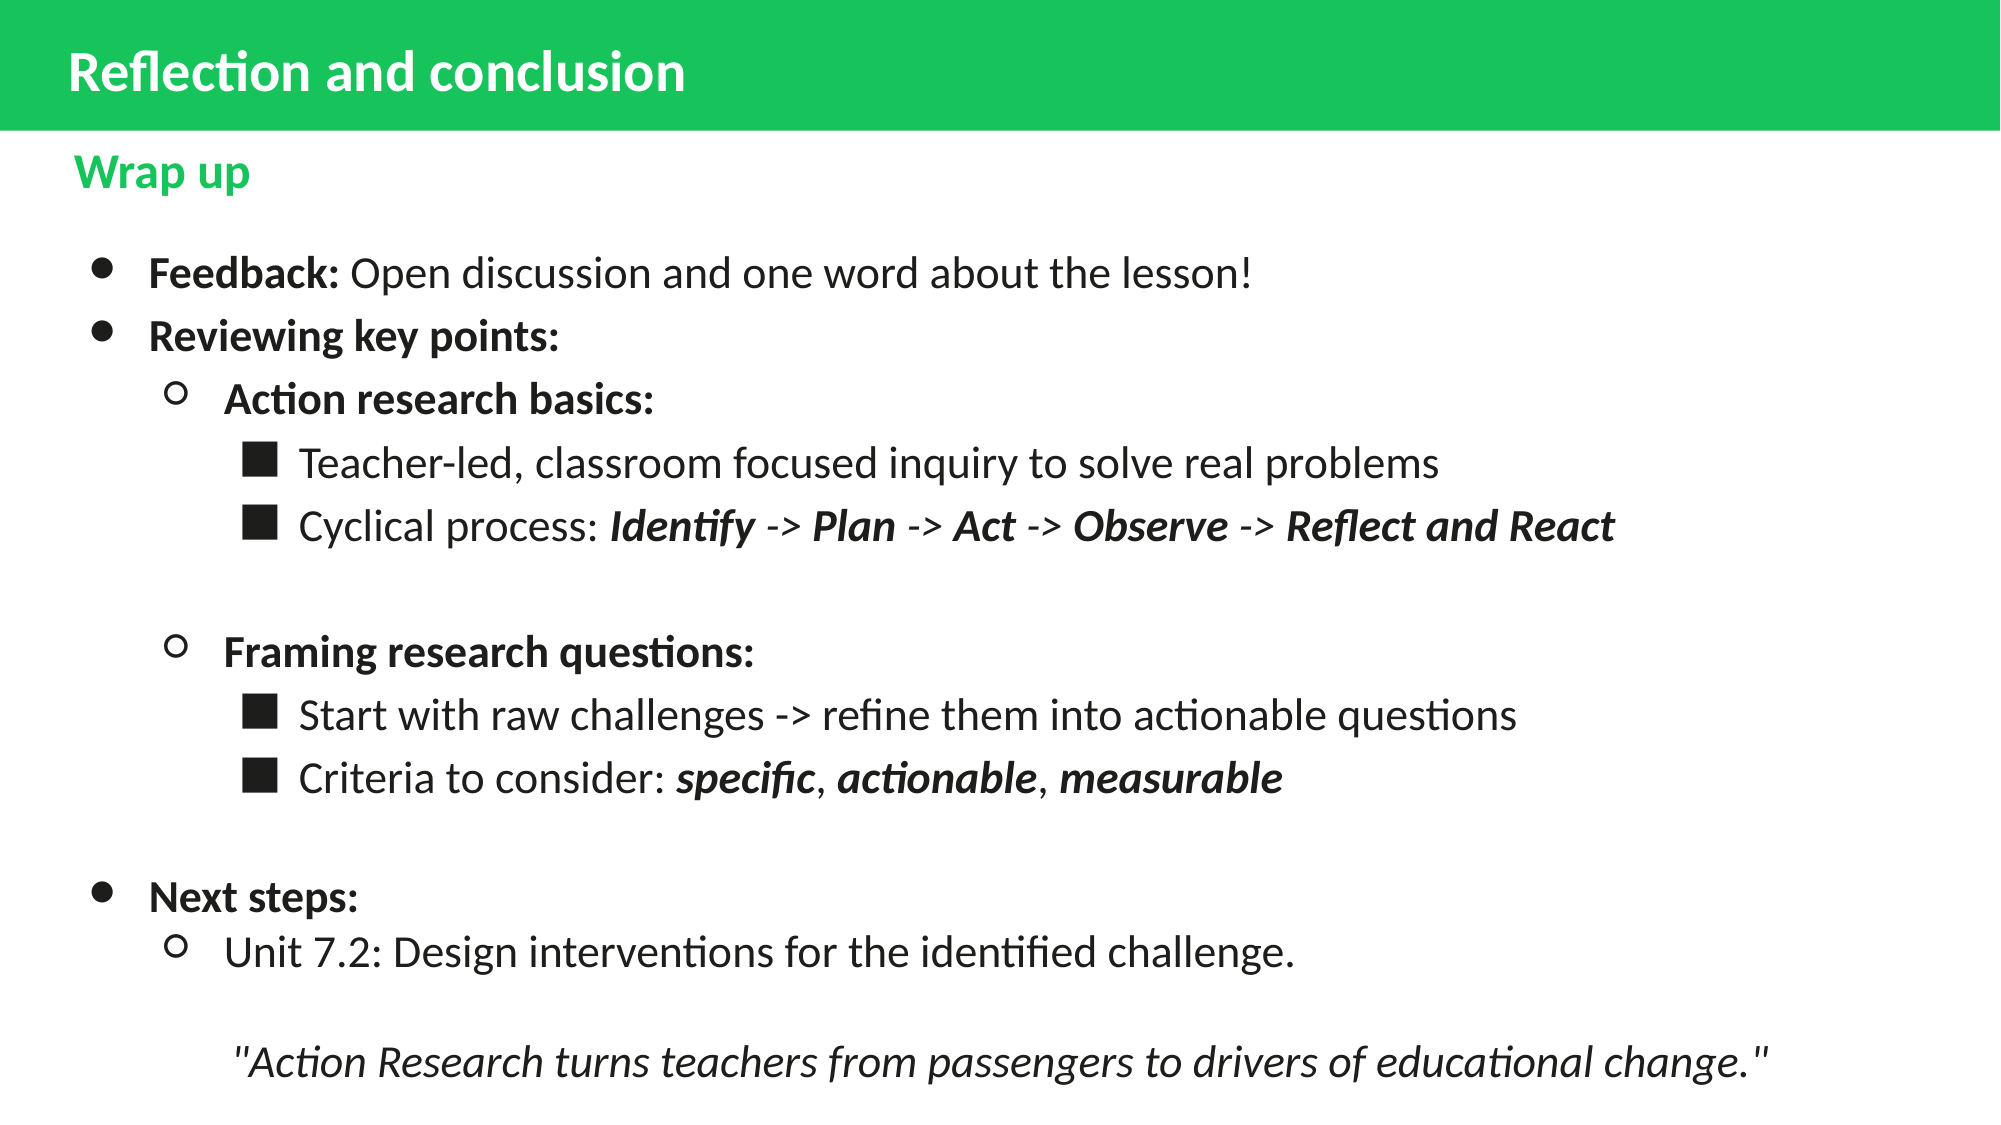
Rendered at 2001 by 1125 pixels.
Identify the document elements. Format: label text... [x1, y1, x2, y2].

text_box Feedback: Open discussion and one word about the lesson! Reviewing key points: Action research basics: Teacher-led, classroom focused inquiry to solve real problems Cyclical process: Identify -> Plan -> Act -> Observe -> Reflect and React Framing research questions: Start with raw challenges -> refine them into actionable questions Criteria to consider: specific, actionable, measurable Next steps: Unit 7.2: Design interventions for the identified challenge. "Action Research turns teachers from passengers to drivers of educational change." [58, 227, 1942, 1090]
title Reflection and conclusion [16, 13, 1976, 131]
list Wrap up [58, 137, 2000, 248]
